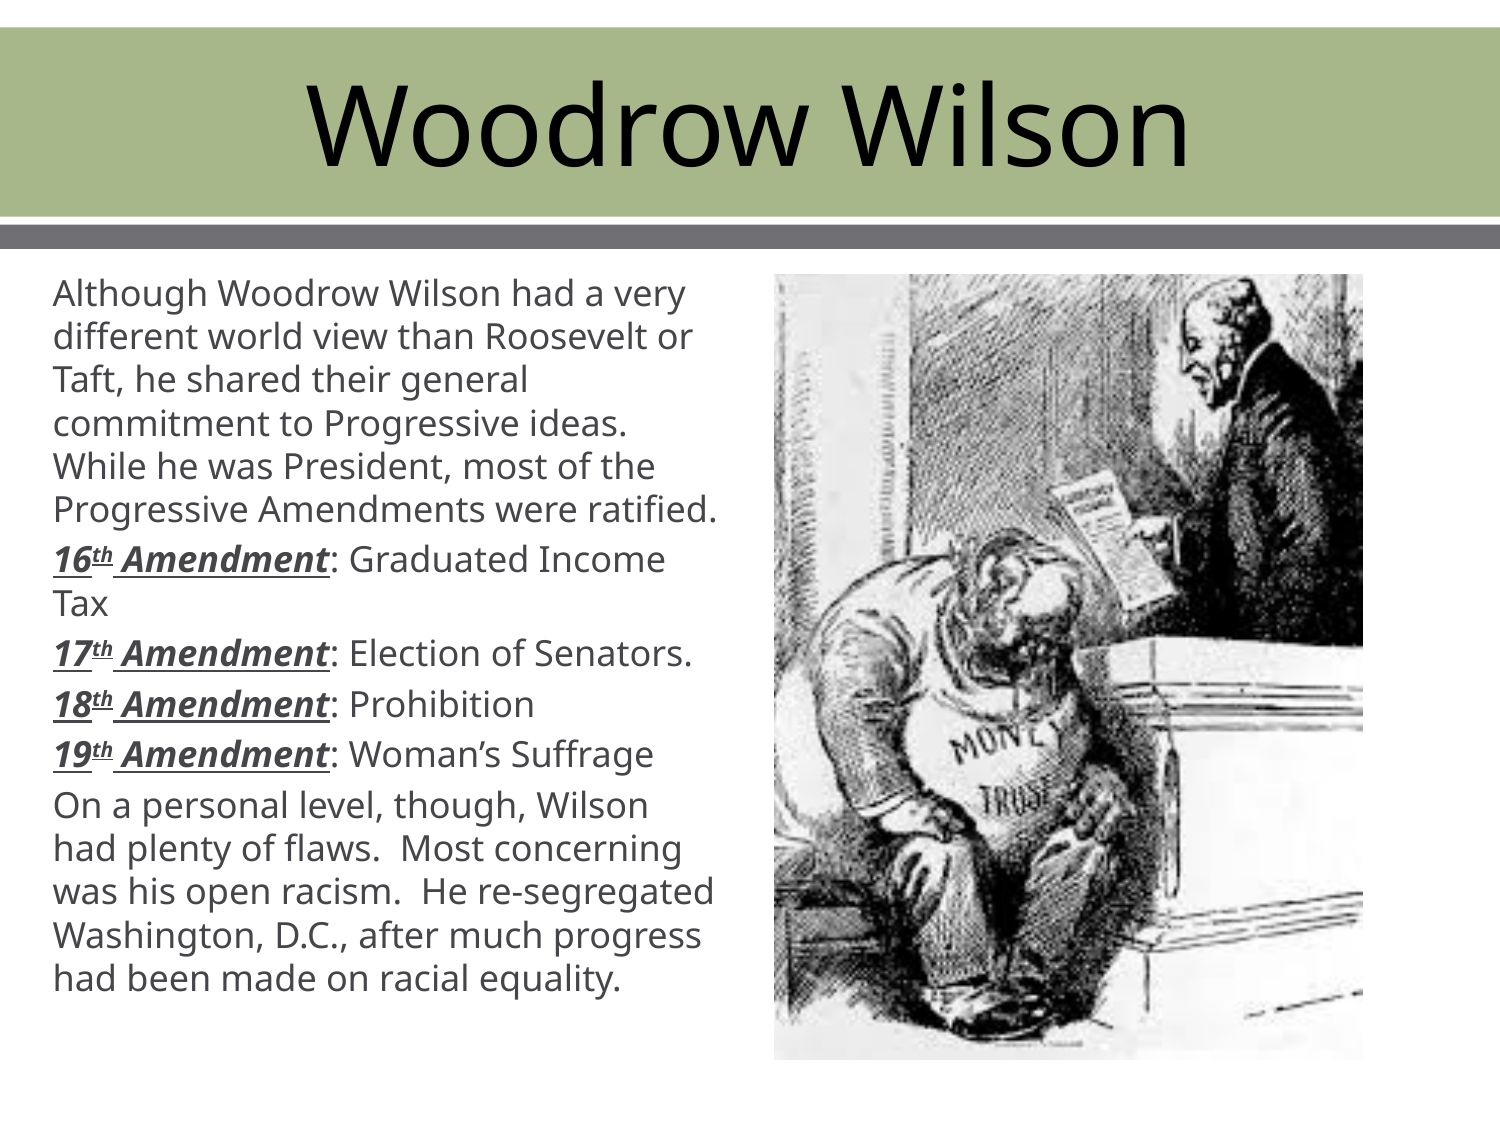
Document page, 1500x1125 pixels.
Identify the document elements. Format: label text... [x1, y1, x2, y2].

title Woodrow Wilson [75, 29, 1425, 213]
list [774, 274, 1363, 1060]
list Although Woodrow Wilson had a very different world view than Roosevelt or Taft, he shared their general commitment to Progressive ideas. While he was President, most of the Progressive Amendments were ratified. 16th Amendment: Graduated Income Tax 17th Amendment: Election of Senators. 18th Amendment: Prohibition 19th Amendment: Woman’s Suffrage On a personal level, though, Wilson had plenty of flaws. Most concerning was his open racism. He re-segregated Washington, D.C., after much progress had been made on racial equality. [37, 262, 738, 1088]
